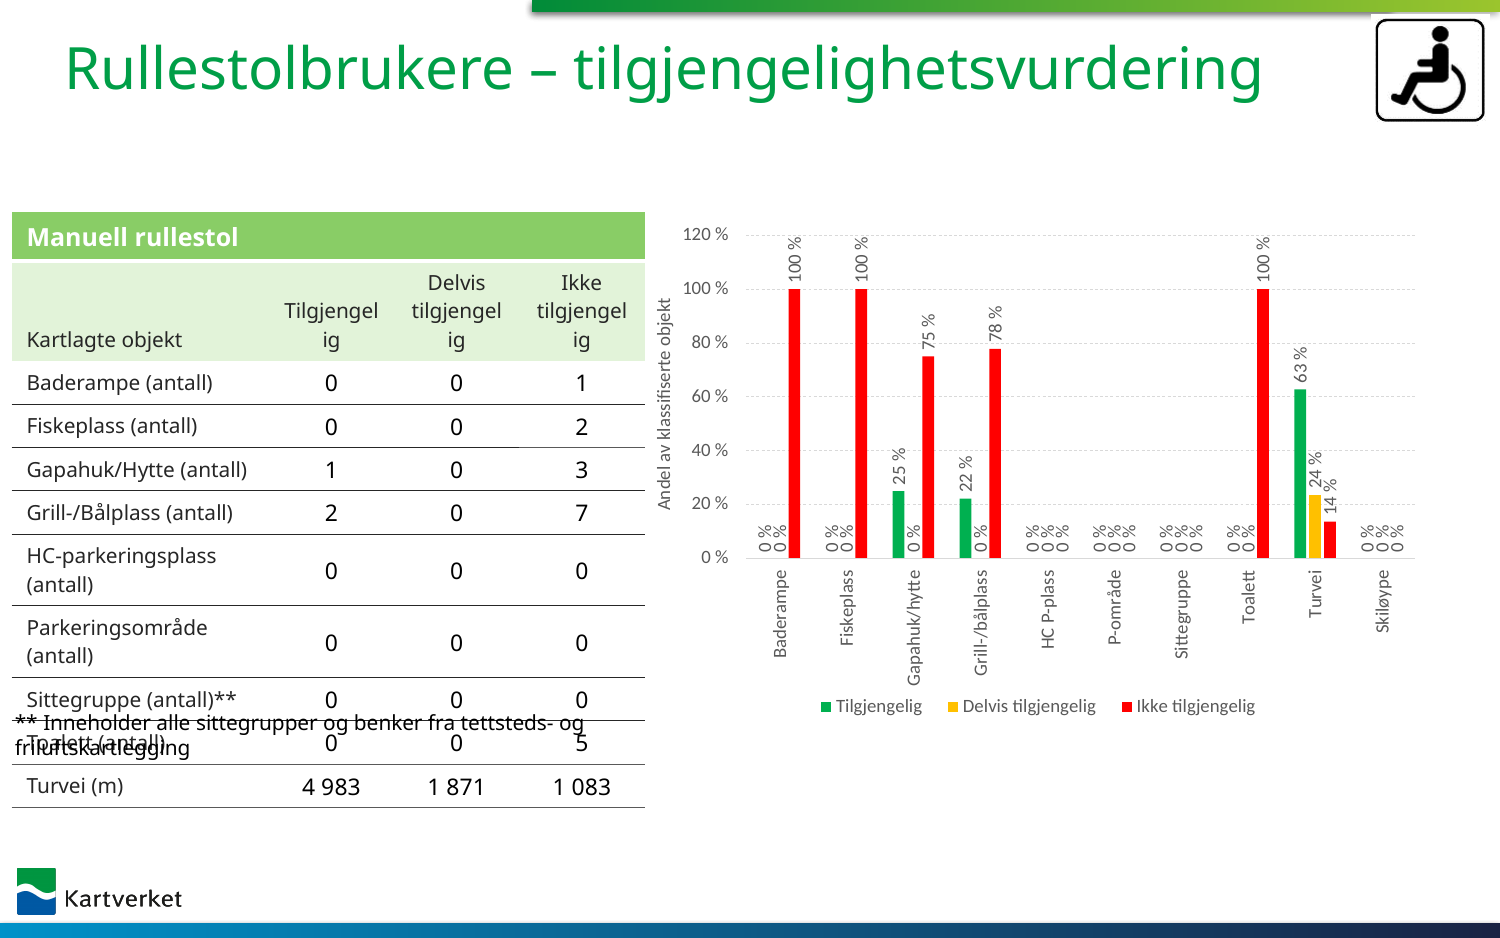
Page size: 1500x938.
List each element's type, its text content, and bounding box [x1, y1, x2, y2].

table_cell 7 [519, 491, 638, 534]
table_cell 0 [269, 405, 394, 447]
table_cell 2 [269, 491, 394, 534]
table_cell 0 [519, 606, 638, 677]
table_cell 0 [394, 535, 519, 605]
table_cell Grill-/Bålplass (antall) [12, 491, 269, 534]
table_cell Fiskeplass (antall) [12, 405, 269, 447]
text_box Rullestolbrukere – tilgjengelighetsvurdering [49, 12, 1372, 109]
table_cell Kartlagte objekt [12, 263, 269, 361]
table_cell Ikke tilgjengelig [519, 263, 638, 361]
table_cell 0 [269, 678, 394, 702]
text_box ** Inneholder alle sittegrupper og benker fra tettsteds- og friluftskartlegging [0, 702, 745, 768]
table_cell 1 871 [394, 768, 519, 807]
table_header Manuell rullestol [12, 212, 645, 259]
table_cell 1 083 [519, 768, 645, 807]
table_cell 4 983 [269, 768, 394, 807]
table_cell Gapahuk/Hytte (antall) [12, 448, 269, 490]
table_cell 3 [519, 448, 638, 490]
table_cell Baderampe (antall) [12, 361, 269, 404]
table_cell 0 [394, 606, 519, 677]
picture [1371, 13, 1491, 127]
table_cell 0 [269, 606, 394, 677]
table_cell 0 [394, 678, 519, 702]
table_cell 0 [394, 448, 519, 490]
table_cell 0 [269, 535, 394, 605]
table_cell 0 [394, 491, 519, 534]
table_cell 1 [269, 448, 394, 490]
table_cell HC-parkeringsplass (antall) [12, 535, 269, 605]
table_cell 0 [269, 361, 394, 404]
table_cell 0 [519, 678, 638, 702]
table_cell Delvis tilgjengelig [394, 263, 519, 361]
table_cell 0 [394, 361, 519, 404]
table_cell Sittegruppe (antall)** [12, 678, 269, 702]
table_cell 2 [519, 405, 638, 447]
table_cell Turvei (m) [12, 768, 269, 807]
table_cell 0 [394, 405, 519, 447]
table_cell Parkeringsområde (antall) [12, 606, 269, 677]
table_cell 0 [519, 535, 638, 605]
table_cell 1 [519, 361, 638, 404]
picture [643, 218, 1427, 728]
table_cell Tilgjengelig [269, 263, 394, 361]
